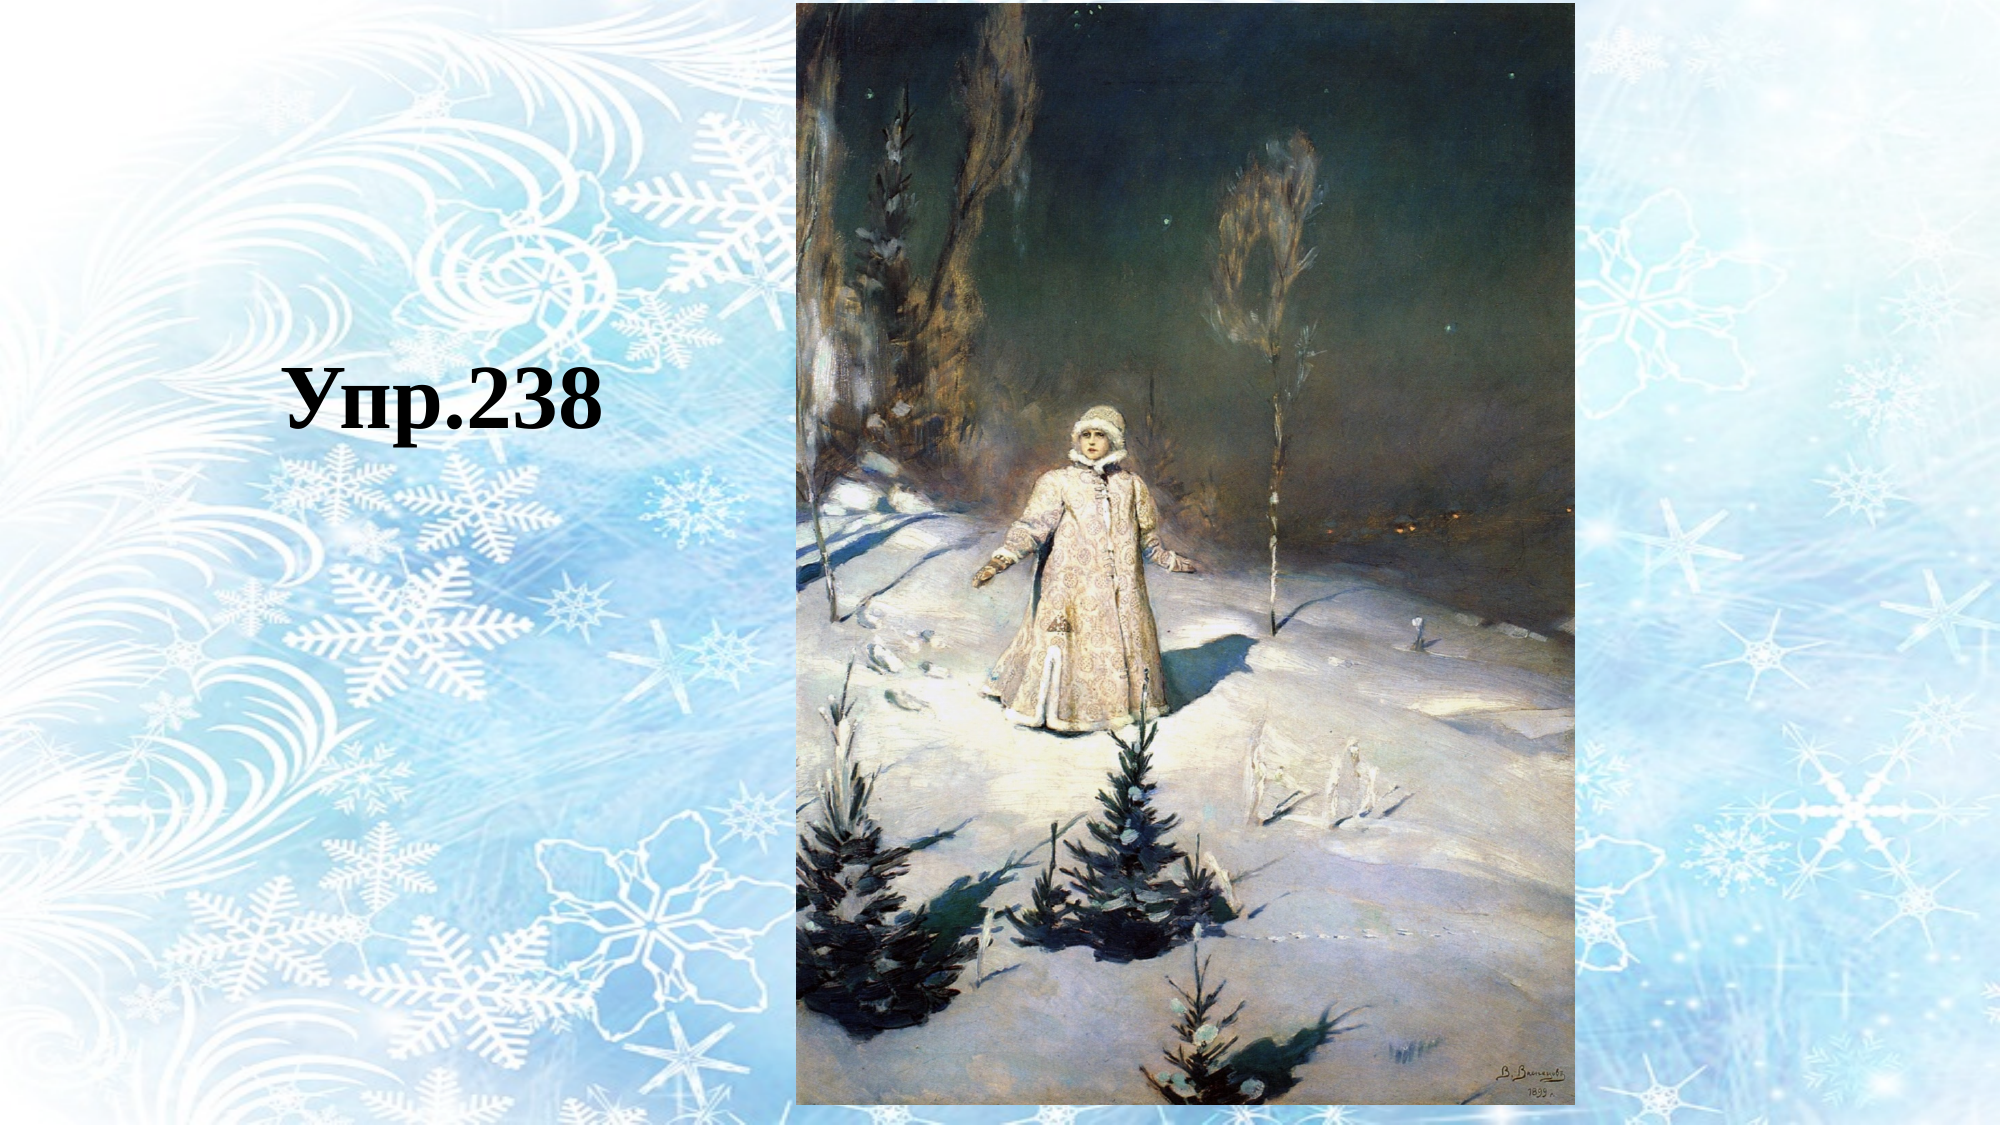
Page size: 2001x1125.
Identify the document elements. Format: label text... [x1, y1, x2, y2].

text_box Упр.238 [103, 264, 781, 740]
picture [796, 2, 1575, 1105]
